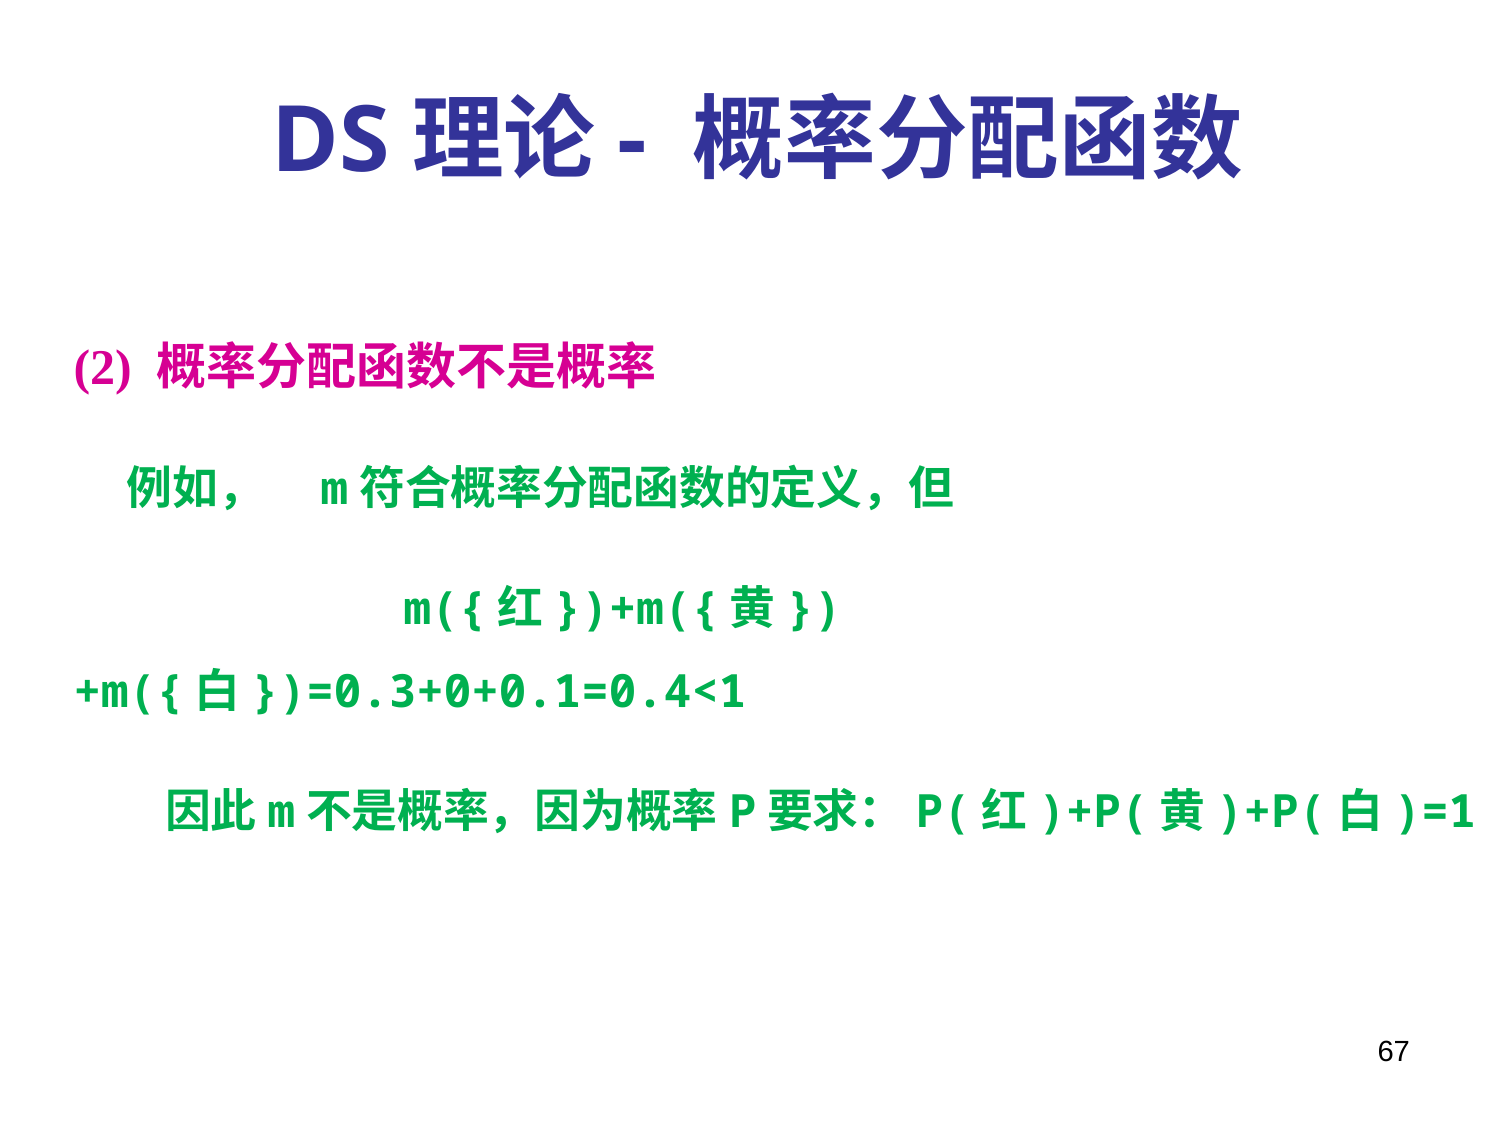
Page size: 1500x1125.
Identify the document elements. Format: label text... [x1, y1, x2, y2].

text_box (2) 概率分配函数不是概率 例如， m符合概率分配函数的定义，但 m({红})+m({黄})+m({白})=0.3+0+0.1=0.4<1 因此m不是概率，因为概率P要求：P(红)+P(黄)+P(白)=1 [58, 296, 1500, 844]
slide_number 67 [1074, 1024, 1425, 1103]
text_box DS理论- 概率分配函数 [82, 72, 1433, 224]
